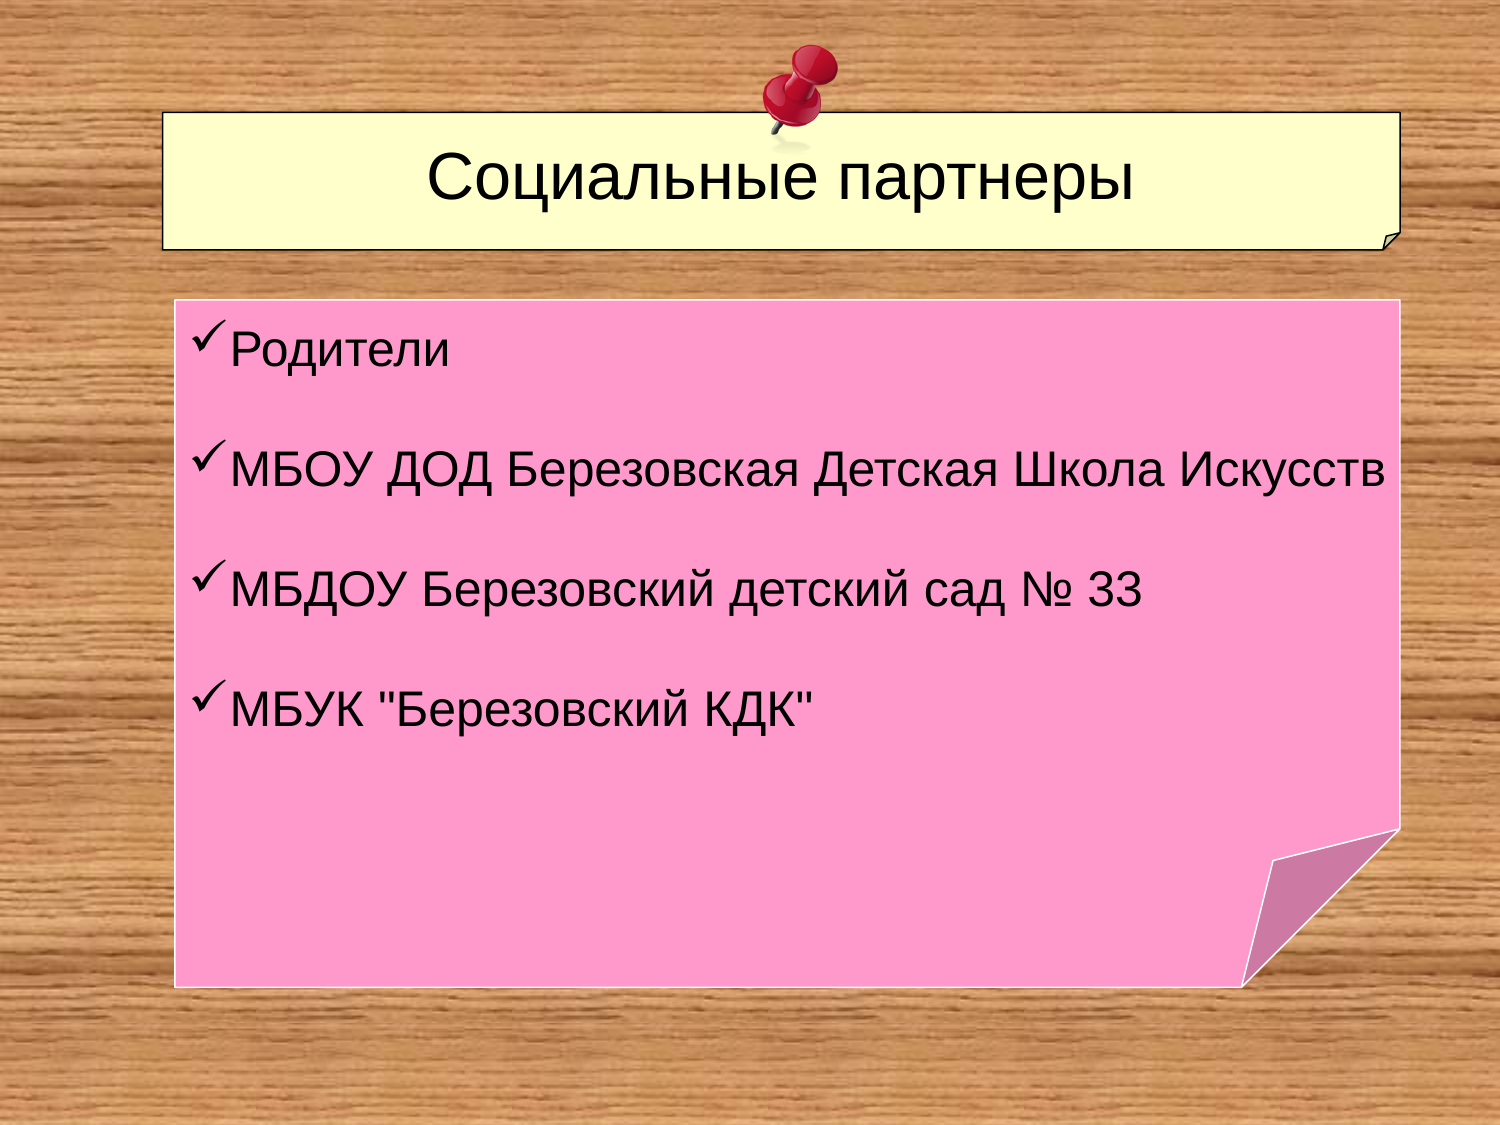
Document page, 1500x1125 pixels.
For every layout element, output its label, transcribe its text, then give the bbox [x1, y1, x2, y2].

picture [0, 0, 1500, 1125]
text_box Социальные партнеры [162, 112, 1401, 250]
text_box Родители МБОУ ДОД Березовская Детская Школа Искусств МБДОУ Березовский детский сад № 33 МБУК "Березовский КДК" [174, 299, 1400, 988]
